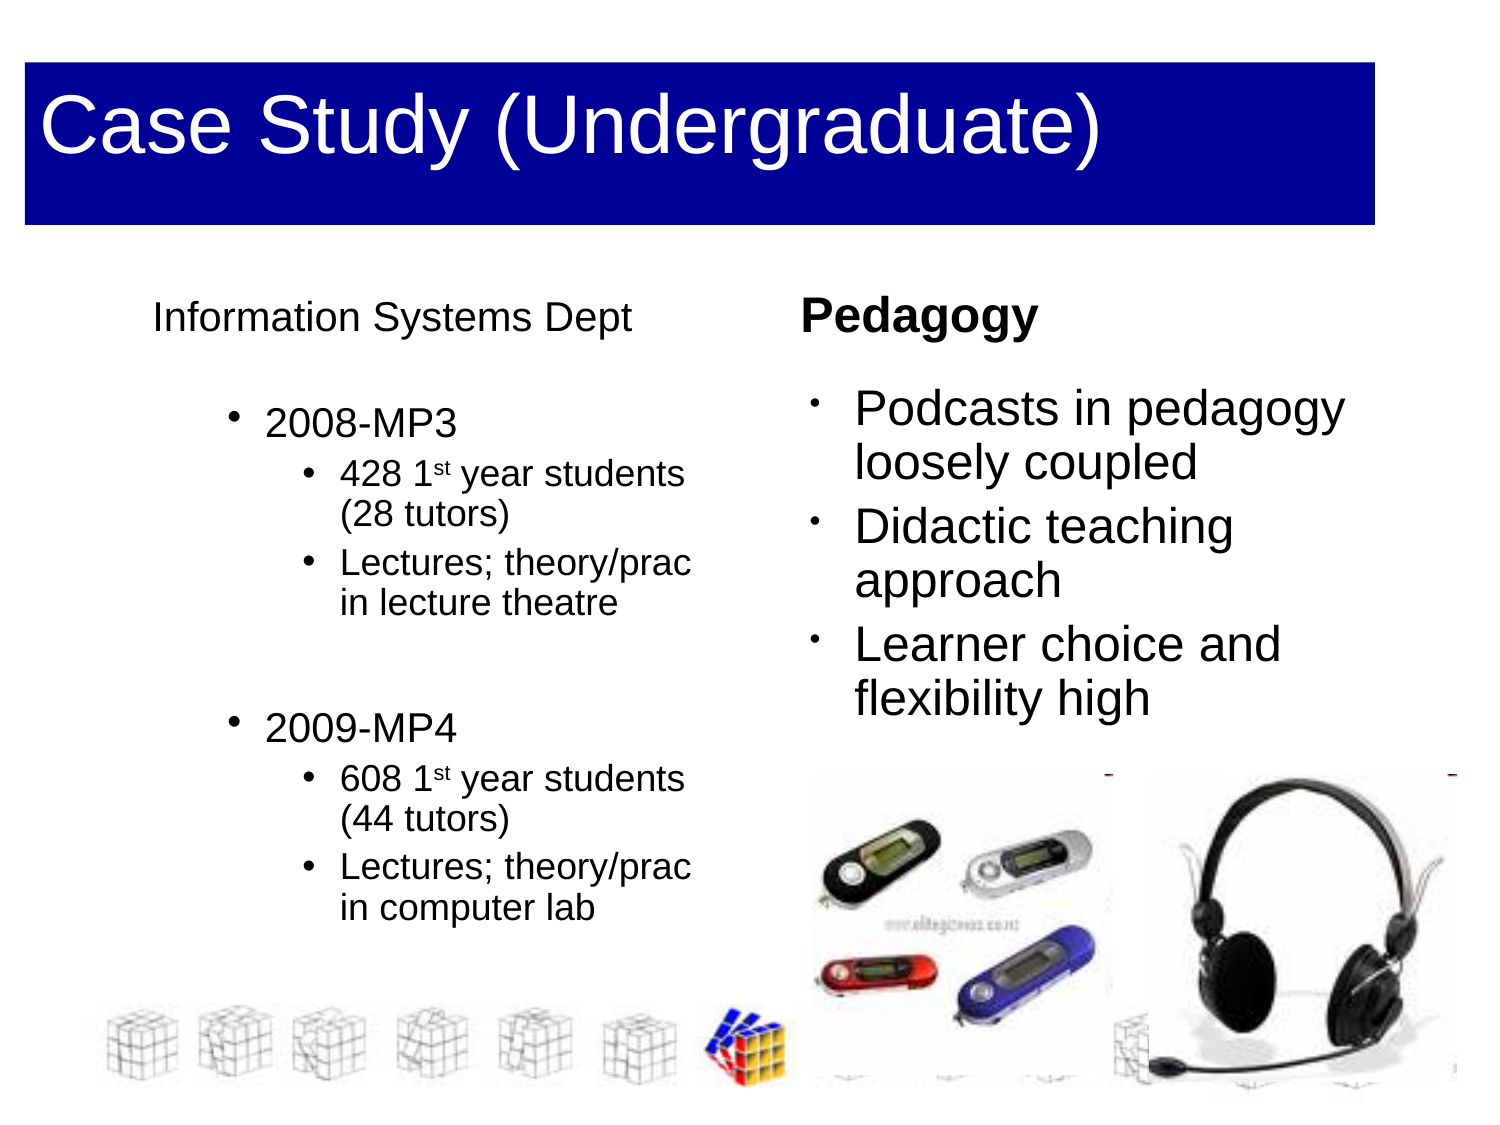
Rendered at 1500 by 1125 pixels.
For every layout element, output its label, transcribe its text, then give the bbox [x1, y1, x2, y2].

title Case Study (Undergraduate) [24, 62, 1376, 226]
list Information Systems Dept 2008-MP3 428 1st year students (28 tutors) Lectures; theory/prac in lecture theatre 2009-MP4 608 1st year students (44 tutors) Lectures; theory/prac in computer lab [62, 287, 726, 963]
list Podcasts in pedagogy loosely coupled Didactic teaching approach Learner choice and flexibility high [774, 374, 1439, 801]
list Pedagogy [774, 249, 1439, 351]
picture [64, 774, 1457, 1125]
